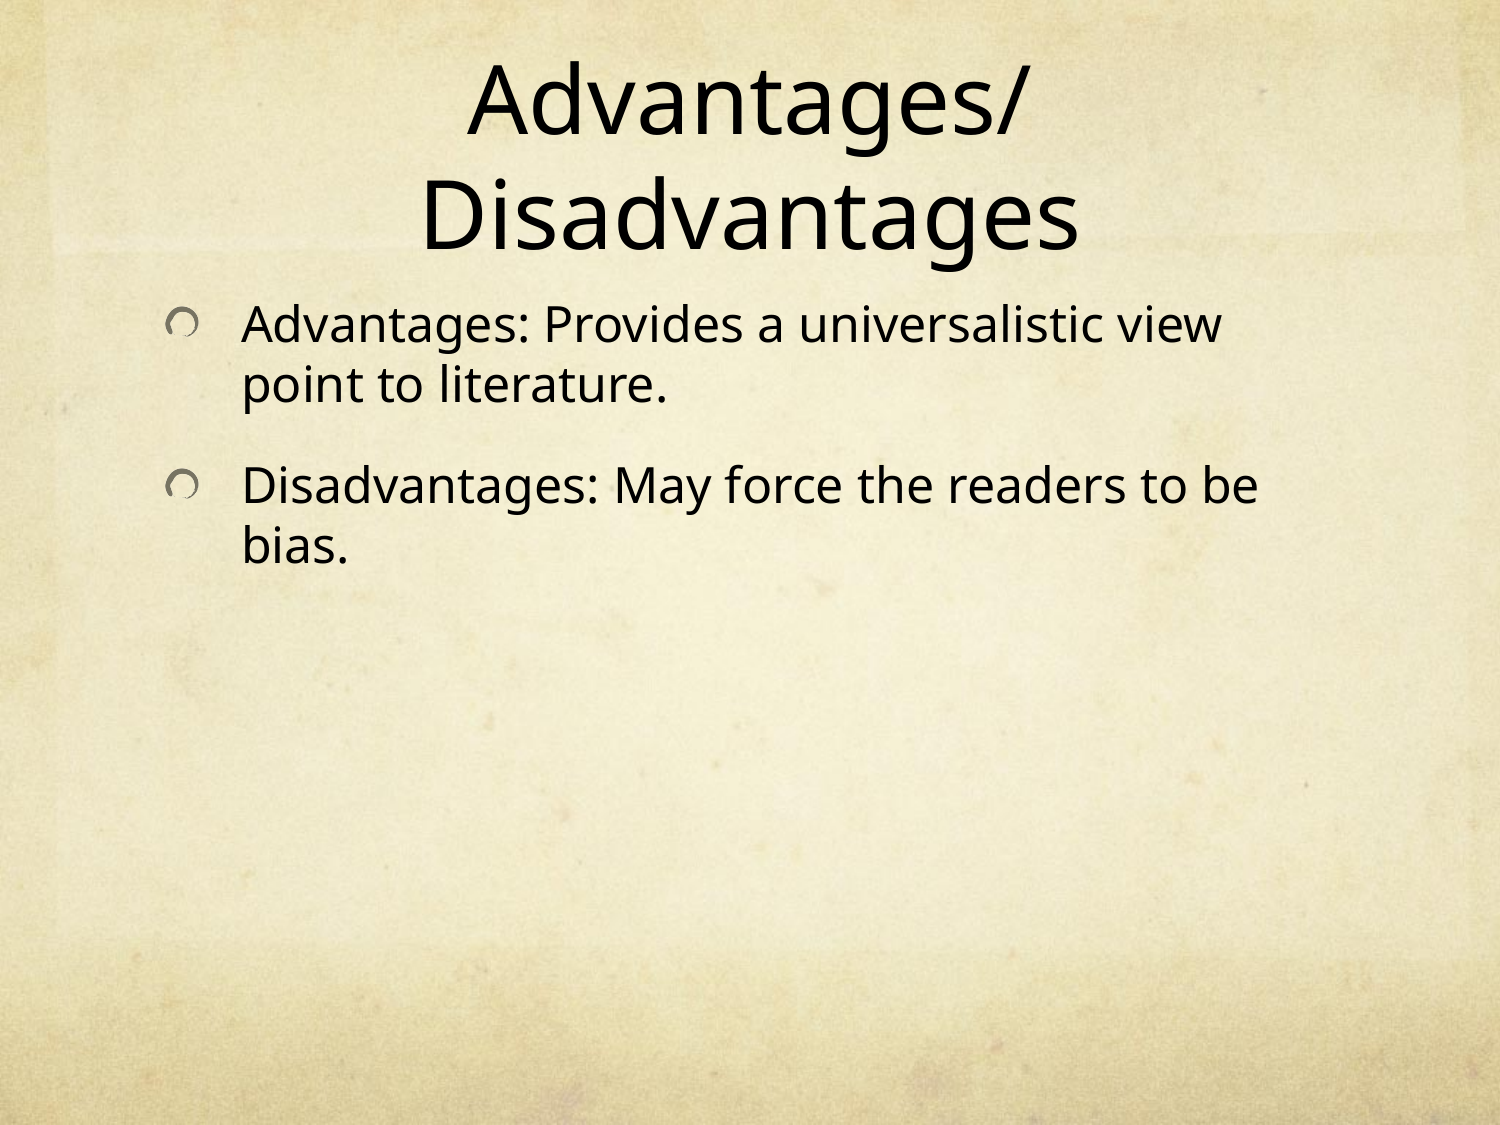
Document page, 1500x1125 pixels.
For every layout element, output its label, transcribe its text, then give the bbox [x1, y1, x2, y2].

picture [0, 0, 1500, 1125]
title Advantages/ Disadvantages [150, 82, 1350, 225]
list Advantages: Provides a universalistic view point to literature. Disadvantages: May force the readers to be bias. [150, 284, 1350, 950]
